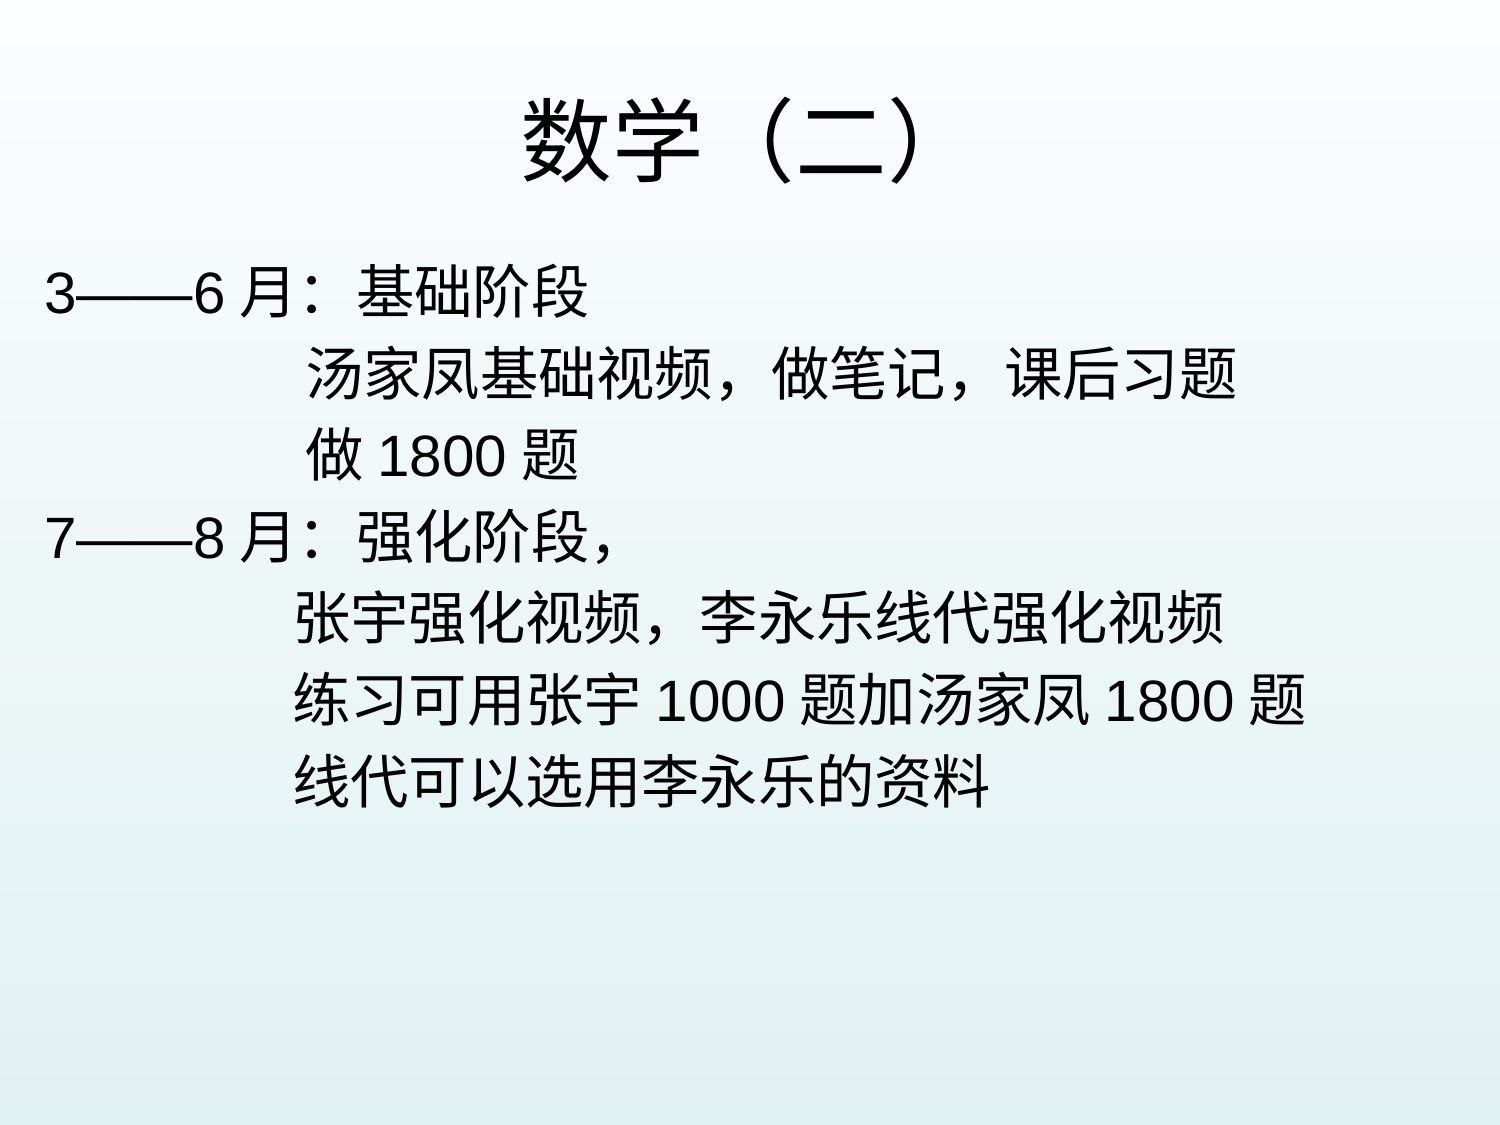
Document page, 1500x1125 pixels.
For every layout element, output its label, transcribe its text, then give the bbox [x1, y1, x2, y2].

list 3——6月：基础阶段 汤家凤基础视频，做笔记，课后习题 做1800题 7——8月：强化阶段， 张宇强化视频，李永乐线代强化视频 练习可用张宇1000题加汤家凤1800题 线代可以选用李永乐的资料 [29, 247, 1455, 1006]
title 数学（二） [74, 44, 1426, 233]
